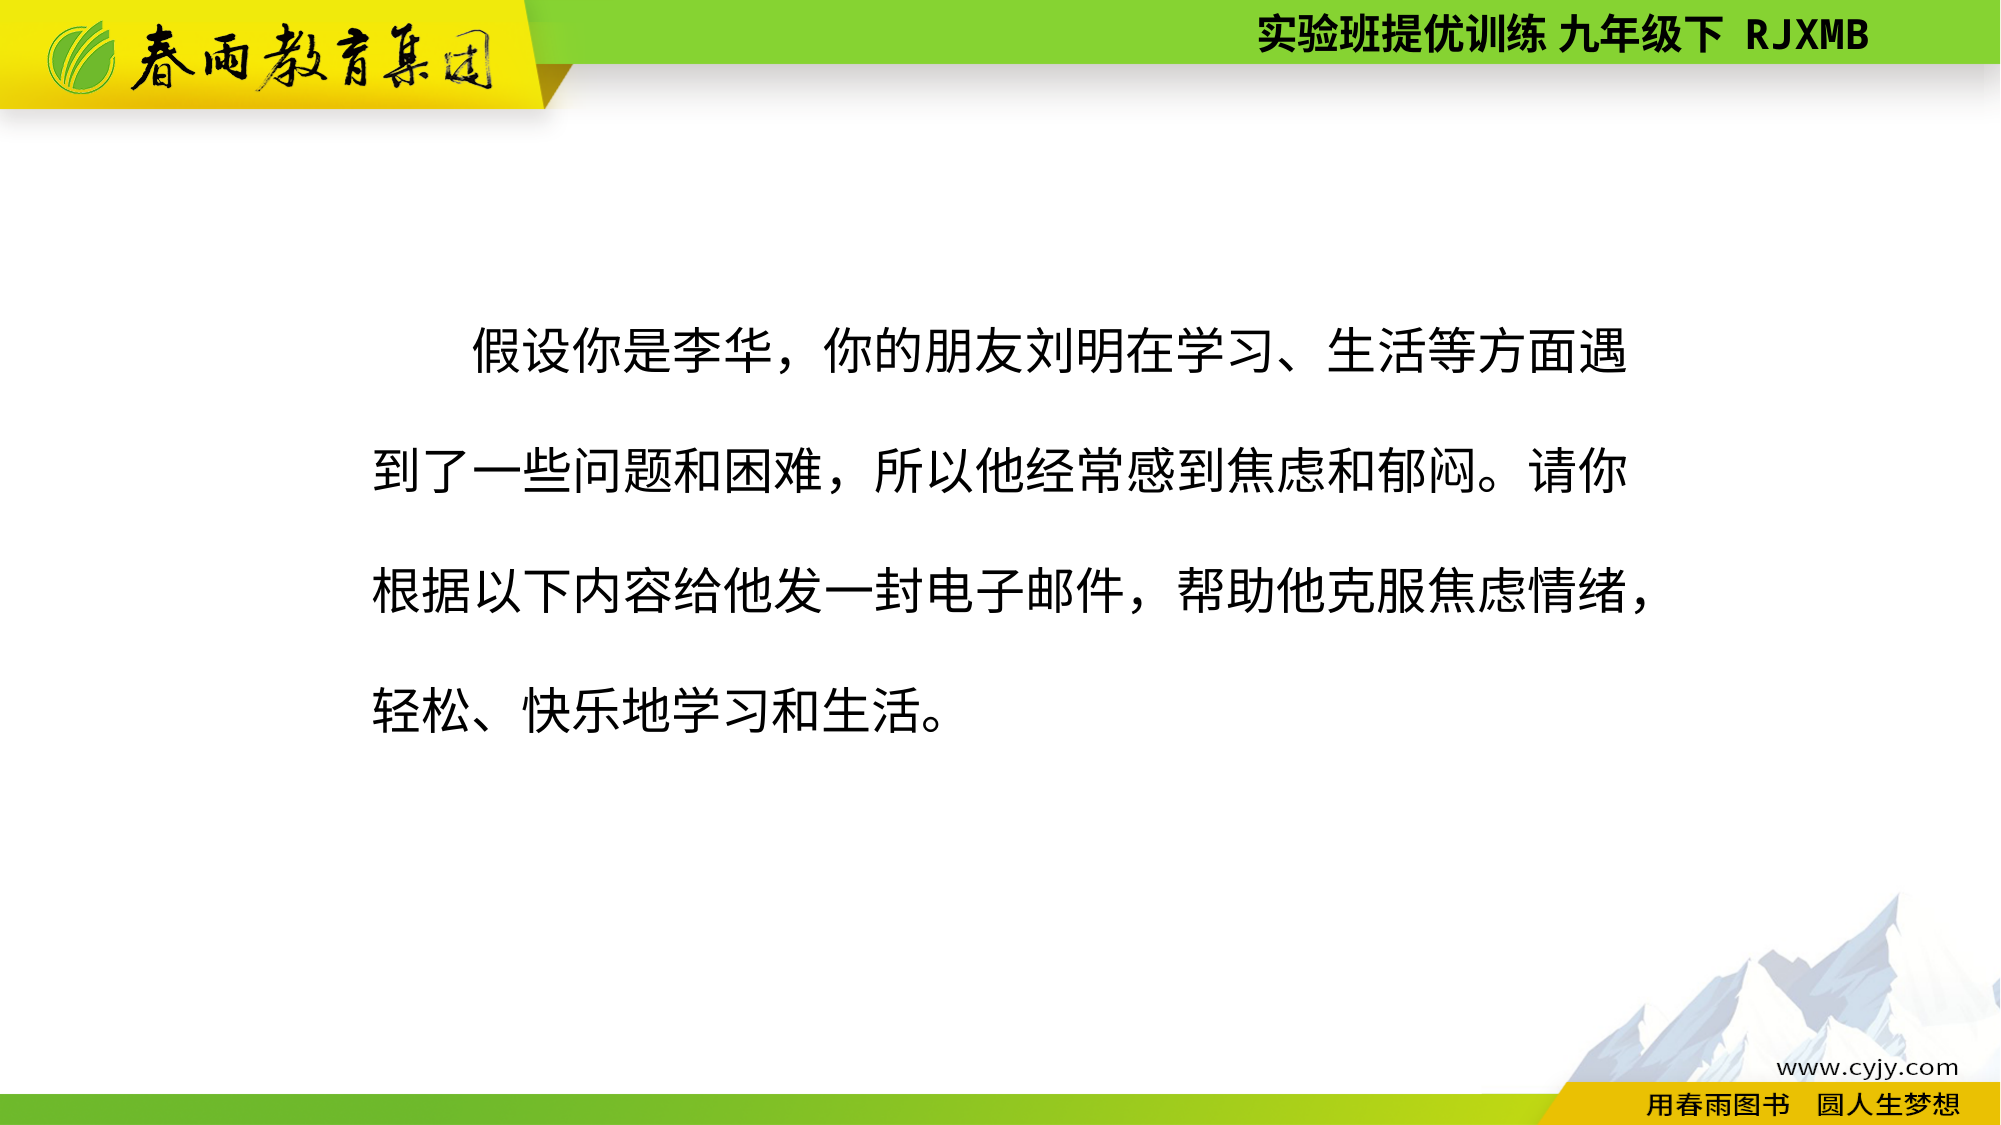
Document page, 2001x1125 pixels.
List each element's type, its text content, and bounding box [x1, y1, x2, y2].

text_box 假设你是李华，你的朋友刘明在学习、生活等方面遇到了一些问题和困难，所以他经常感到焦虑和郁闷。请你根据以下内容给他发一封电子邮件，帮助他克服焦虑情绪，轻松、快乐地学习和生活。 [356, 251, 1643, 747]
picture [0, 0, 2001, 1125]
